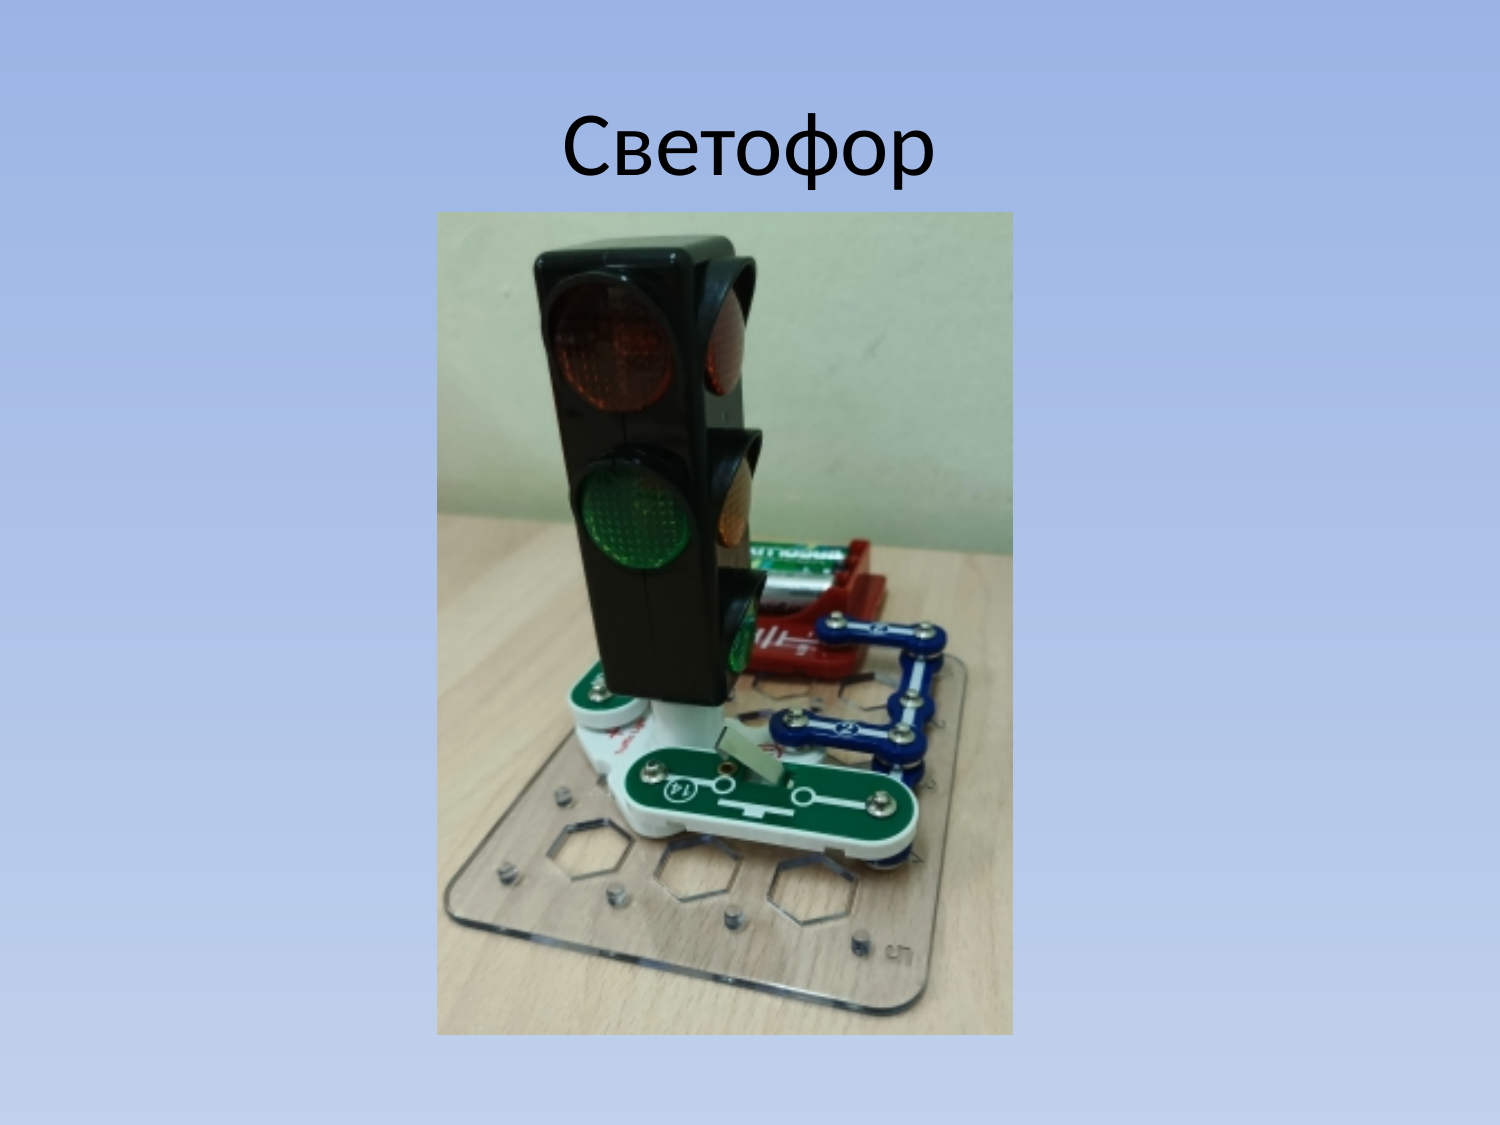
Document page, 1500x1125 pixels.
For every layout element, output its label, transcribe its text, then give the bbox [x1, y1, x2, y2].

title Светофор [75, 45, 1425, 233]
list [437, 212, 1013, 1036]
